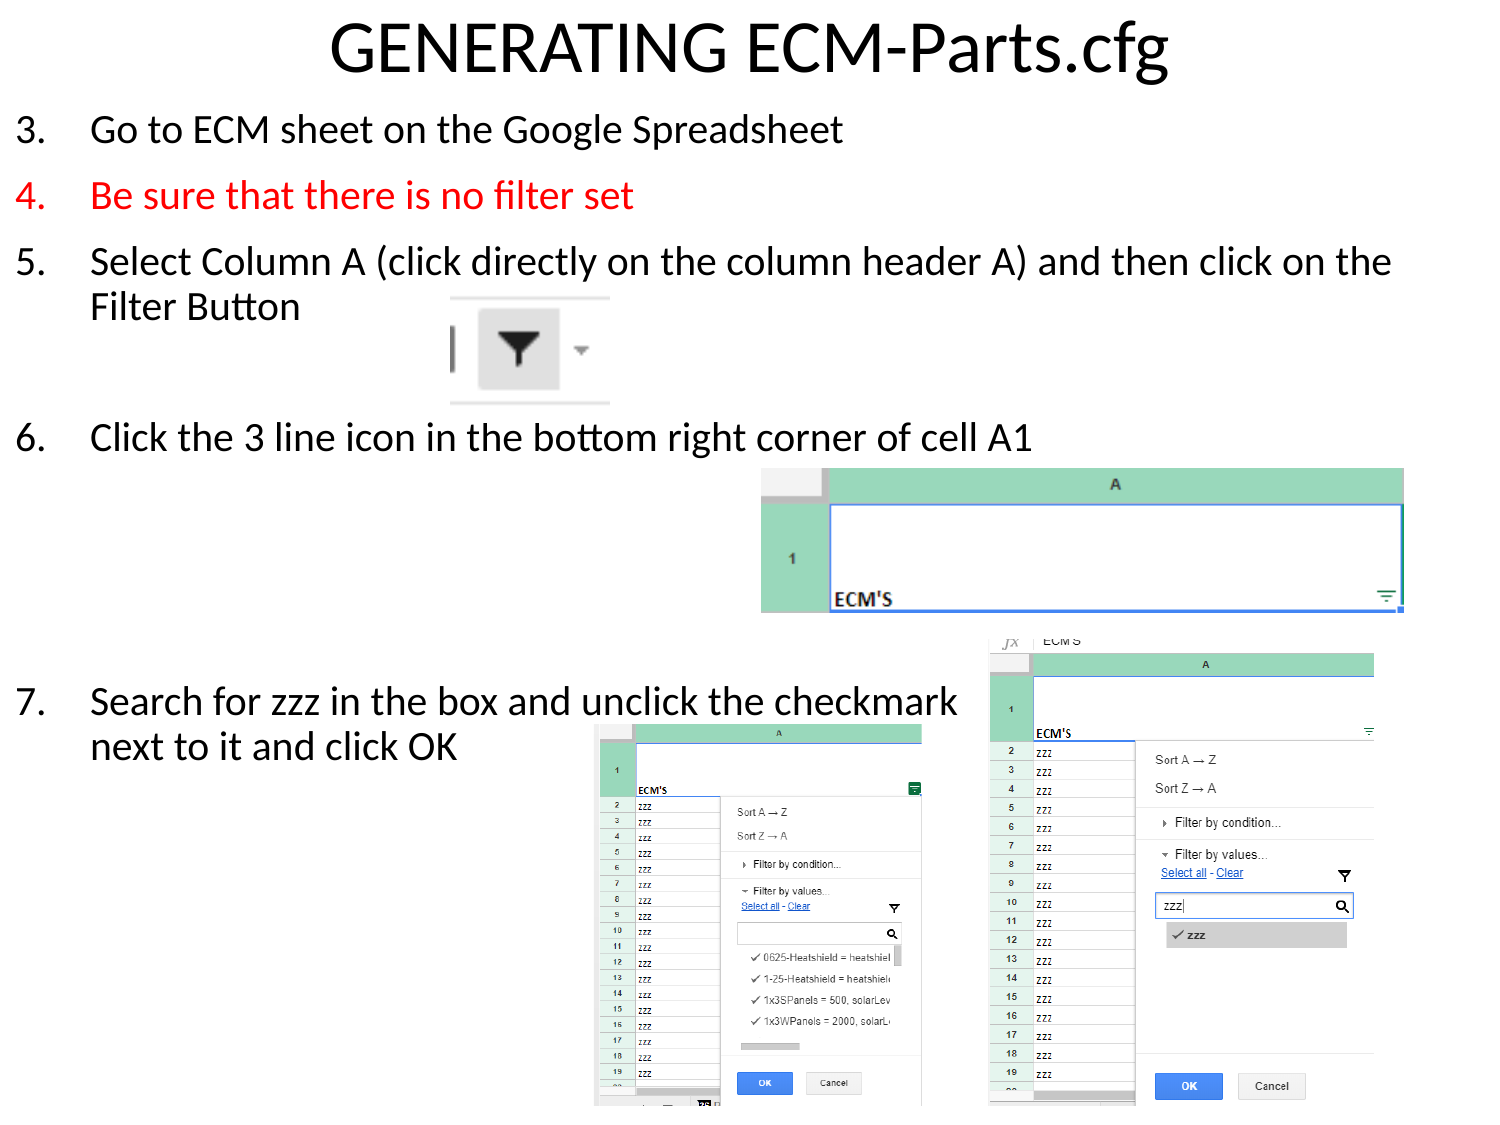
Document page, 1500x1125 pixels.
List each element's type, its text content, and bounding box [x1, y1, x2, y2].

title GENERATING ECM-Parts.cfg [0, 0, 1500, 97]
list Go to ECM sheet on the Google Spreadsheet Be sure that there is no filter set Select Column A (click directly on the column header A) and then click on the Filter Button Click the 3 line icon in the bottom right corner of cell A1 Search for zzz in the box and unclick the checkmark next to it and click OK [0, 99, 1500, 1125]
picture [593, 724, 922, 1106]
picture [761, 468, 1404, 613]
picture [988, 639, 1374, 1106]
picture [450, 286, 610, 423]
